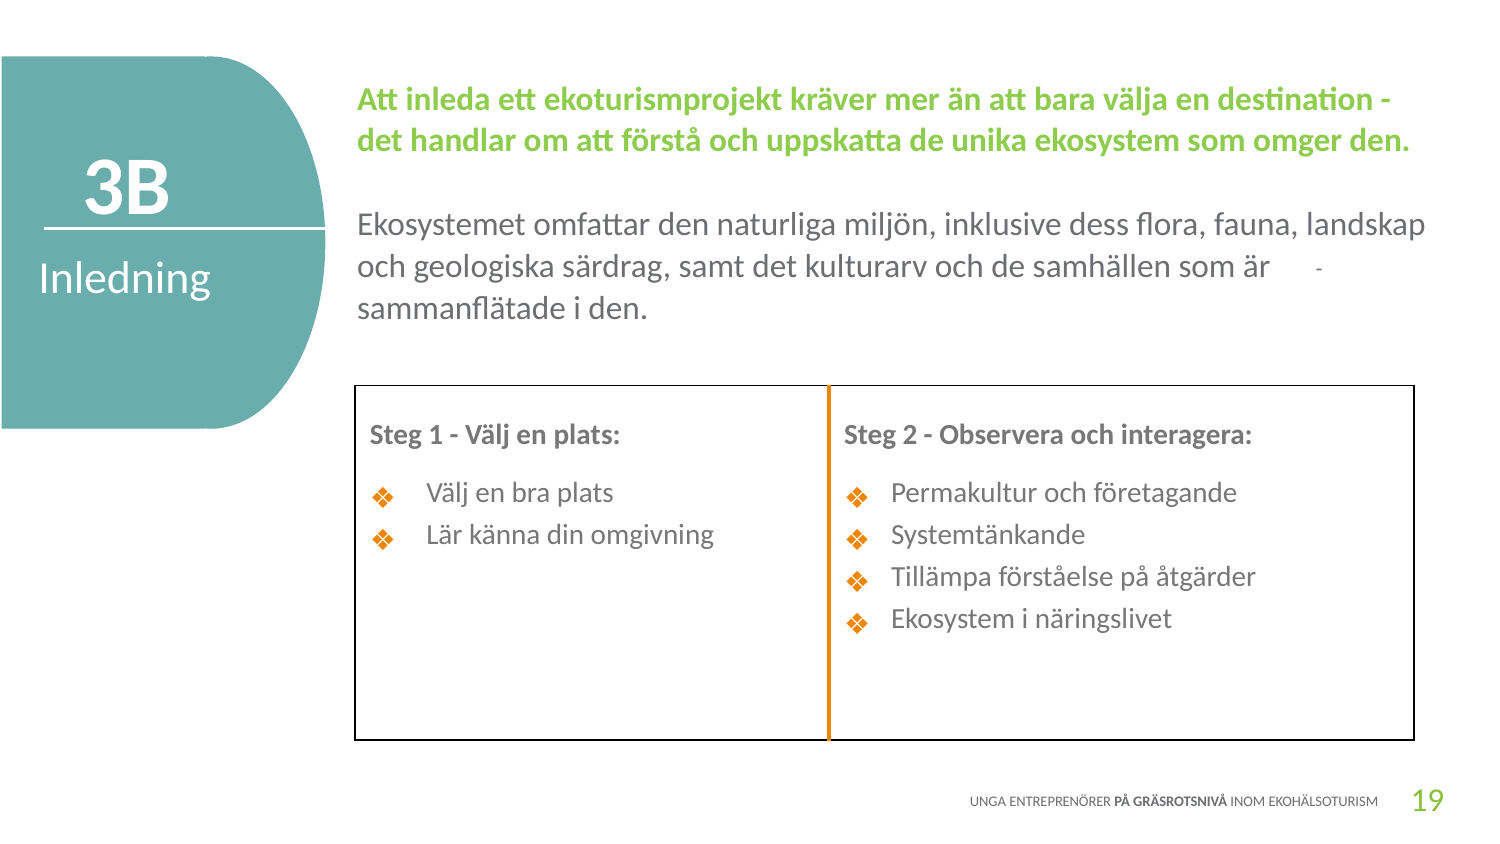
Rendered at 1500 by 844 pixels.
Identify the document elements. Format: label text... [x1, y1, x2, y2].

list Inledning [23, 242, 420, 422]
text_box Att inleda ett ekoturismprojekt kräver mer än att bara välja en destination - det handlar om att förstå och uppskatta de unika ekosystem som omger den. Ekosystemet omfattar den naturliga miljön, inklusive dess flora, fauna, landskap och geologiska särdrag, samt det kulturarv och de samhällen som är sammanflätade i den. [354, 73, 1433, 363]
table_header Steg 1 - Välj en plats: Välj en bra plats Lär känna din omgivning [356, 386, 827, 739]
table_header Steg 2 - Observera och interagera: Permakultur och företagande Systemtänkande Tillämpa förståelse på åtgärder Ekosystem i näringslivet [831, 386, 1413, 739]
list 3B [67, 115, 215, 164]
text_box [1, 56, 326, 429]
slide_number 19 [1388, 759, 1467, 836]
